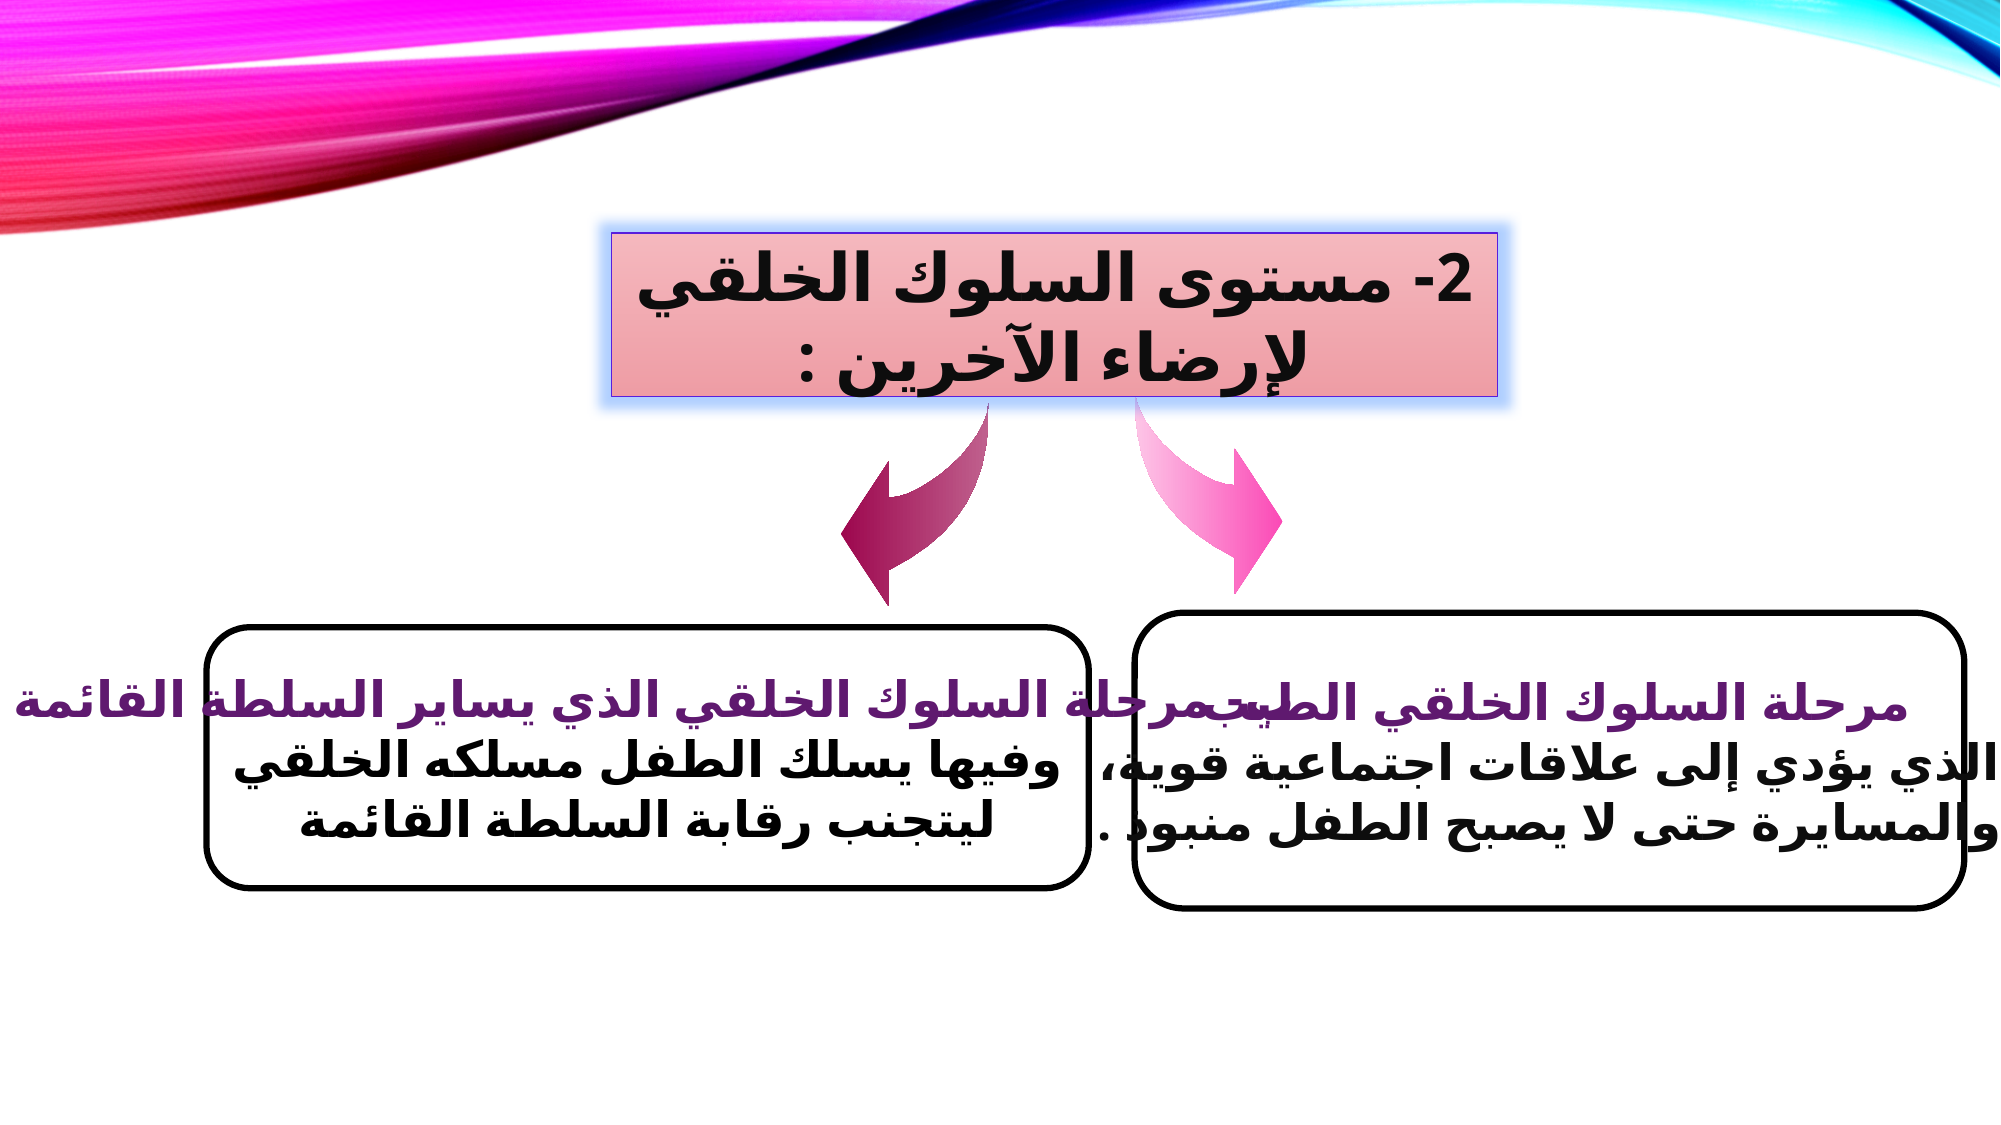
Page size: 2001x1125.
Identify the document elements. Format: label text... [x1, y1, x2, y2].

text_box ب- مرحلة السلوك الخلقي الذي يساير السلطة القائمة وفيها يسلك الطفل مسلكه الخلقي ليتجنب رقابة السلطة القائمة [206, 627, 1089, 889]
text_box [840, 415, 989, 607]
picture [1910, 0, 2000, 45]
text_box [1135, 415, 1283, 594]
picture [1890, 0, 2000, 75]
text_box 2- مستوى السلوك الخلقي لإرضاء الآخرين : [611, 232, 1498, 397]
picture [0, 0, 2000, 237]
text_box مرحلة السلوك الخلقي الطيب الذي يؤدي إلى علاقات اجتماعية قوية، والمسايرة حتى لا يصبح الطفل منبوذ . [1134, 612, 1965, 909]
